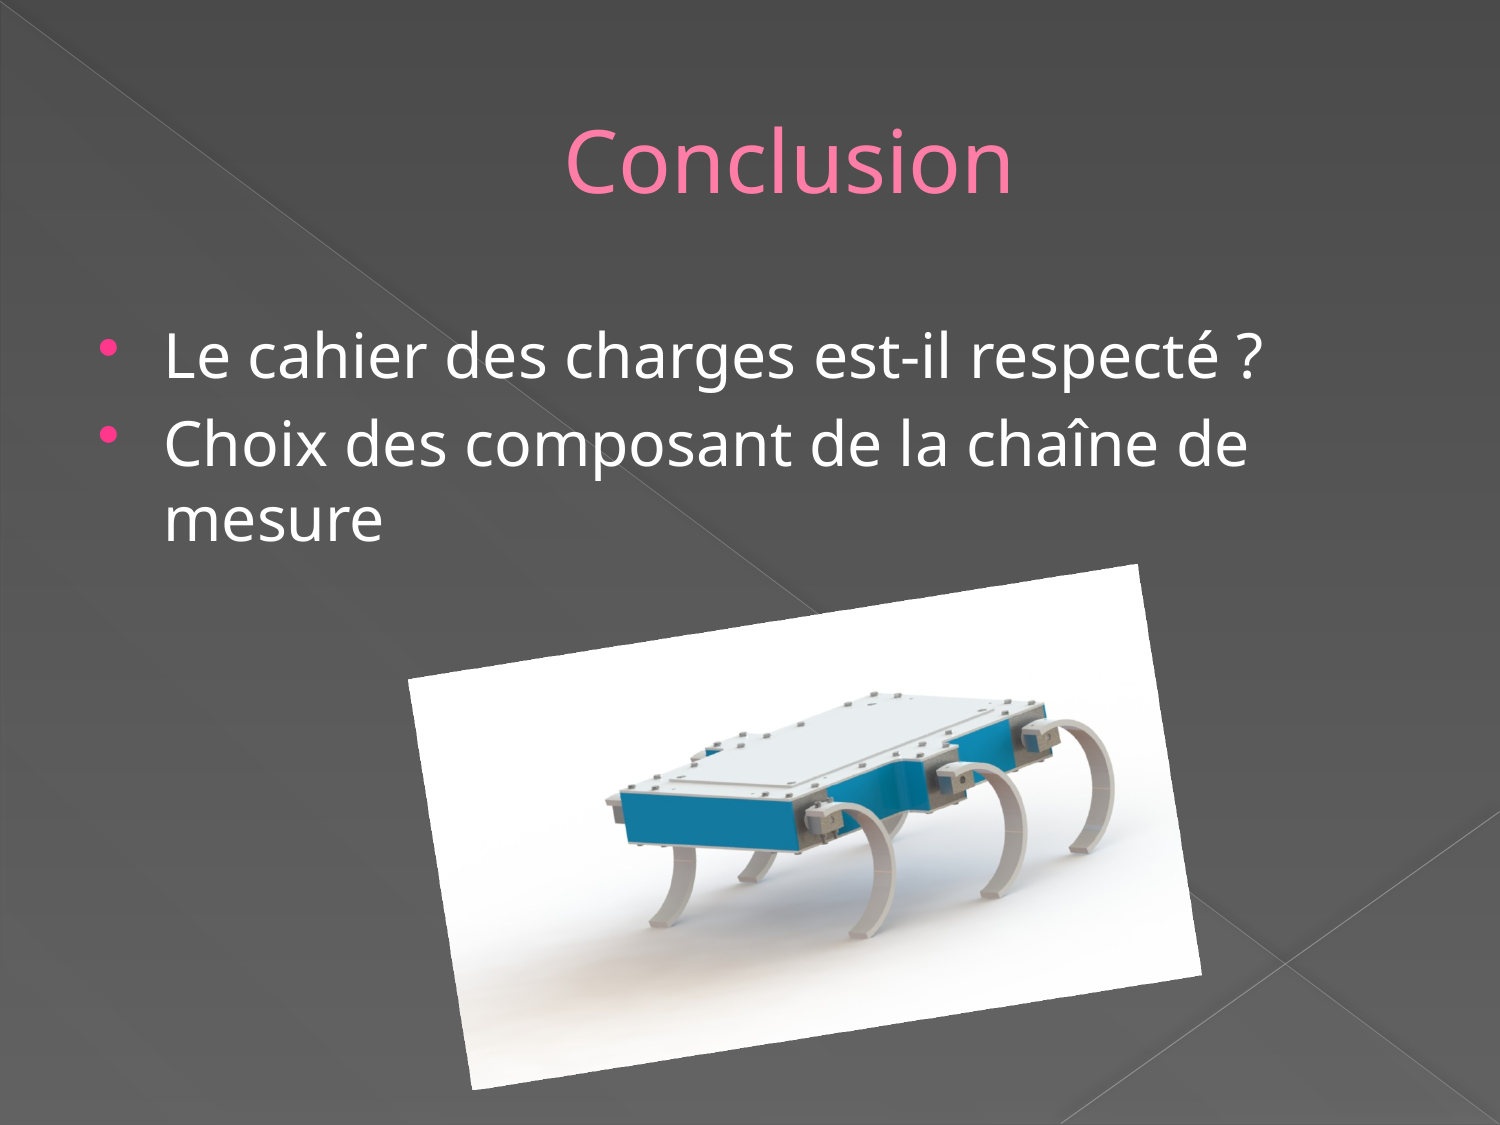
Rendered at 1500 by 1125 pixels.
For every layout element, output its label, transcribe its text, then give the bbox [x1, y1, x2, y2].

list Le cahier des charges est-il respecté ? Choix des composant de la chaîne de mesure [75, 308, 1425, 1059]
title Conclusion [75, 43, 1425, 274]
picture [409, 564, 1201, 1090]
